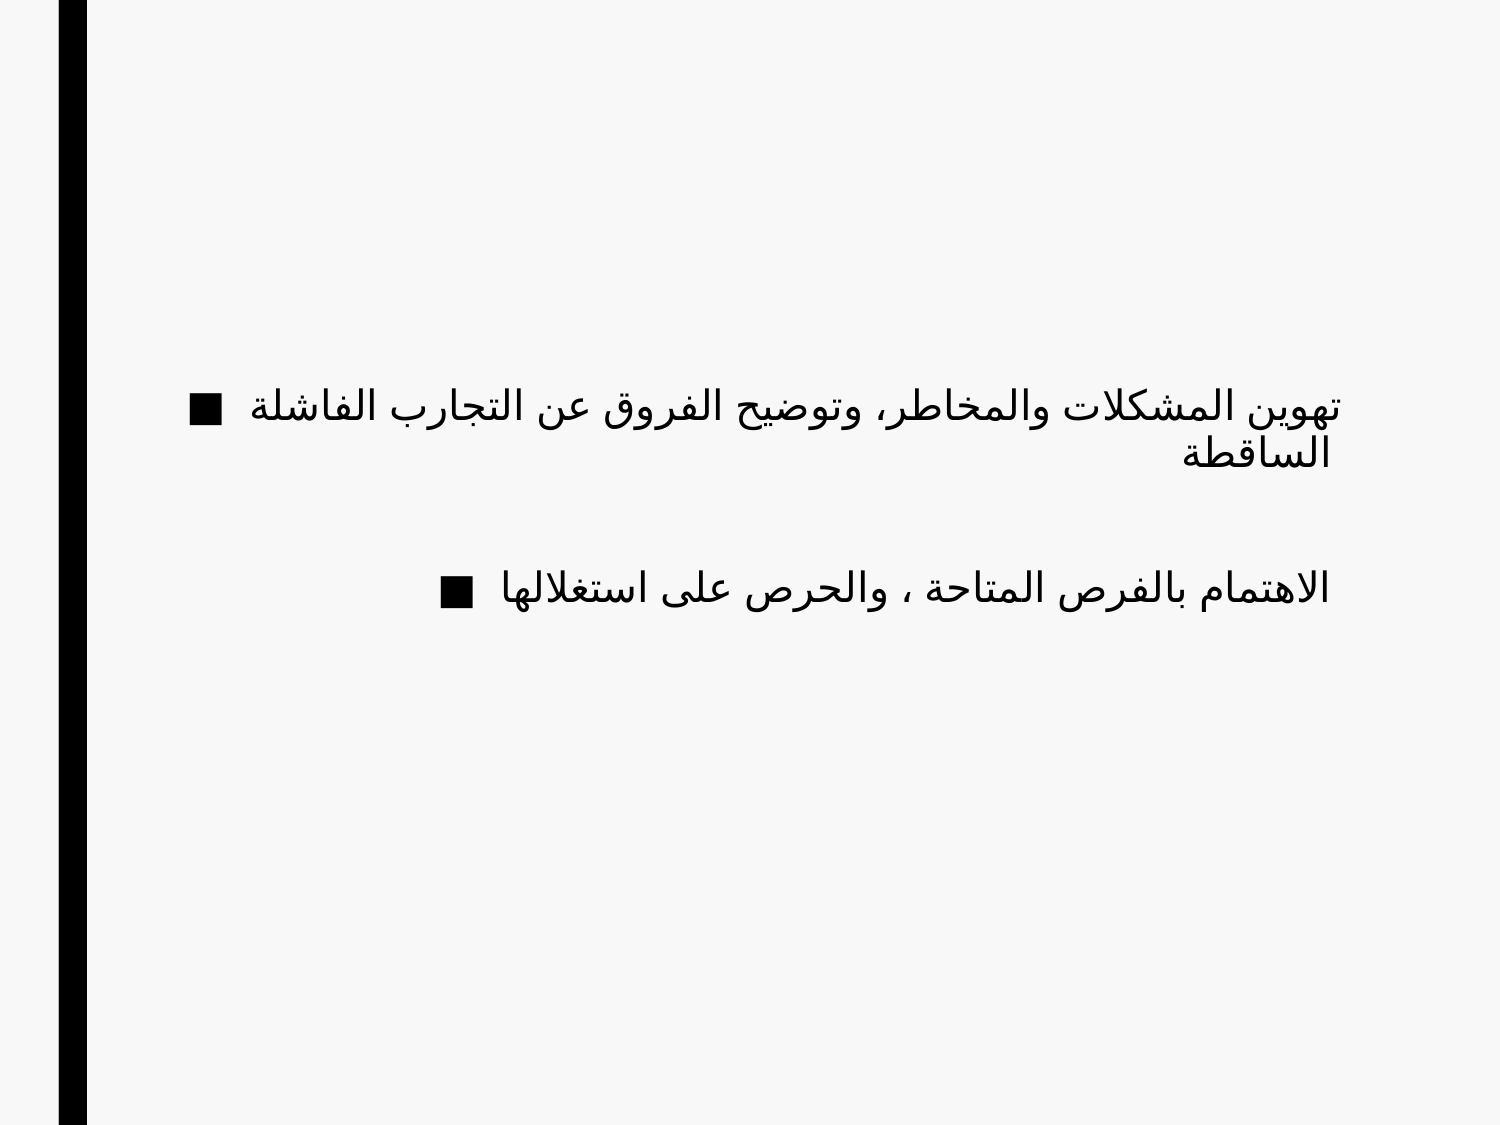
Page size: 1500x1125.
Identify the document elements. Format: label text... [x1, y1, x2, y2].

list تهوين المشكلات والمخاطر، وتوضيح الفروق عن التجارب الفاشلة الساقطة الاهتمام بالفرص المتاحة ، والحرص على استغلالها [168, 374, 1351, 963]
